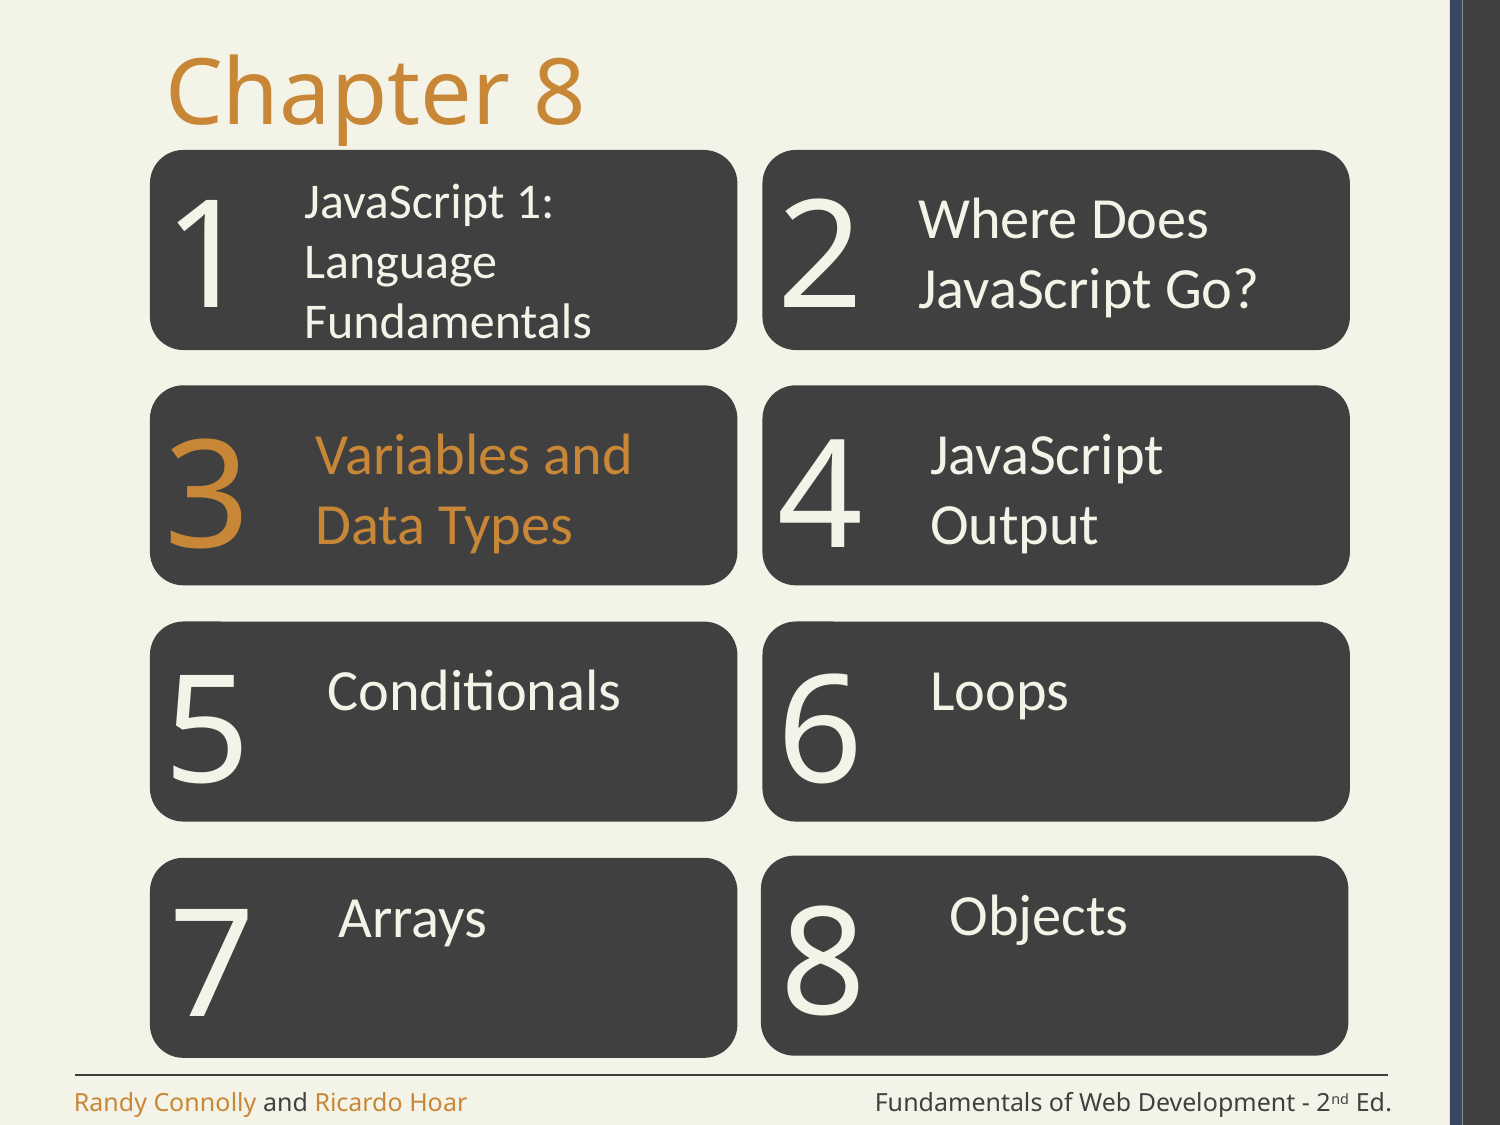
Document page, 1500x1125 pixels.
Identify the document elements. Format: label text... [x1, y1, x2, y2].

text_box [165, 619, 740, 824]
text_box 2 [762, 149, 875, 345]
text_box [165, 855, 740, 1060]
text_box [775, 853, 1351, 1058]
text_box JavaScript 1: Language Fundamentals [289, 160, 703, 356]
text_box 1 [150, 149, 263, 345]
text_box 6 [762, 624, 875, 820]
text_box [774, 147, 1353, 353]
text_box [162, 383, 740, 588]
text_box 8 [765, 857, 879, 1052]
text_box 7 [154, 859, 268, 1055]
text_box Objects [935, 869, 1349, 955]
text_box [778, 619, 1353, 824]
text_box Loops [915, 645, 1329, 730]
text_box Variables and Data Types [301, 408, 715, 564]
title Chapter 8 [150, 24, 1450, 200]
text_box 3 [150, 390, 263, 586]
text_box JavaScript Output [915, 408, 1329, 564]
text_box [758, 869, 765, 1043]
text_box 4 [762, 390, 875, 586]
text_box Arrays [324, 872, 738, 957]
text_box 5 [150, 624, 263, 820]
text_box [147, 871, 154, 1045]
text_box Where Does JavaScript Go? [903, 172, 1317, 328]
text_box [161, 147, 740, 353]
text_box Conditionals [312, 645, 727, 730]
text_box [775, 383, 1353, 588]
